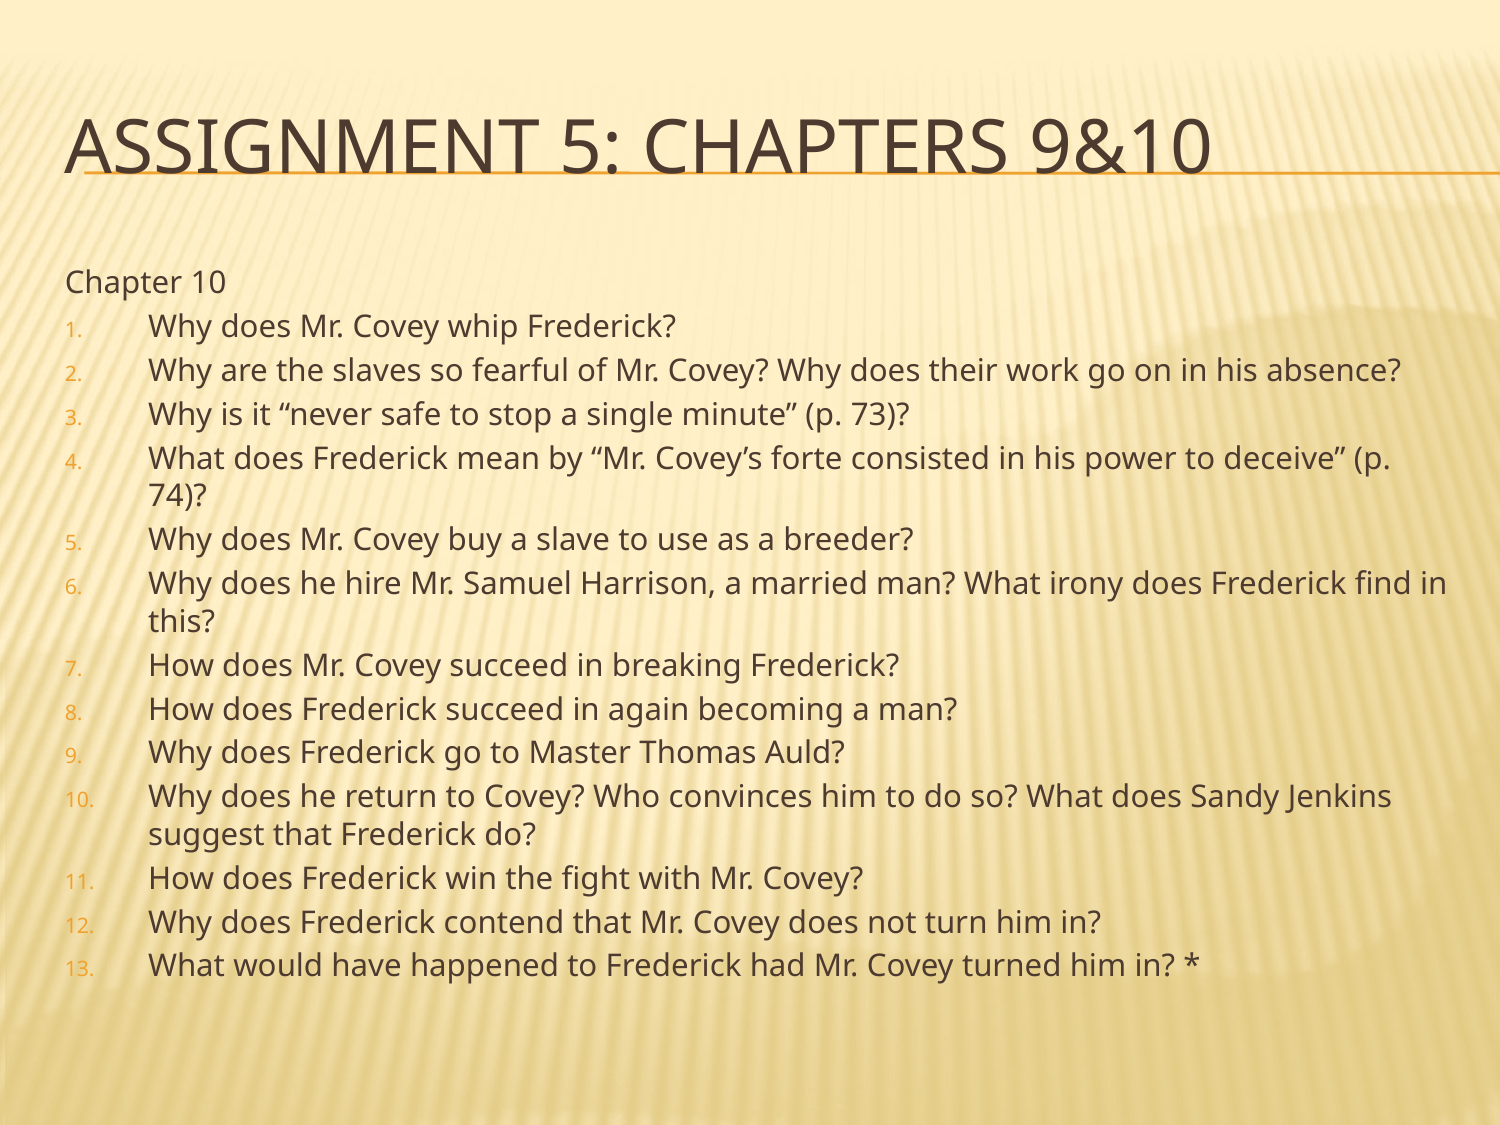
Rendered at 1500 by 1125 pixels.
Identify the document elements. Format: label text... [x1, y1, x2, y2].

list Chapter 10 Why does Mr. Covey whip Frederick? Why are the slaves so fearful of Mr. Covey? Why does their work go on in his absence? Why is it “never safe to stop a single minute” (p. 73)? What does Frederick mean by “Mr. Covey’s forte consisted in his power to deceive” (p. 74)? Why does Mr. Covey buy a slave to use as a breeder? Why does he hire Mr. Samuel Harrison, a married man? What irony does Frederick find in this? How does Mr. Covey succeed in breaking Frederick? How does Frederick succeed in again becoming a man? Why does Frederick go to Master Thomas Auld? Why does he return to Covey? Who convinces him to do so? What does Sandy Jenkins suggest that Frederick do? How does Frederick win the fight with Mr. Covey? Why does Frederick contend that Mr. Covey does not turn him in? What would have happened to Frederick had Mr. Covey turned him in? * [50, 254, 1475, 998]
title Assignment 5: Chapters 9&10 [50, 75, 1475, 213]
